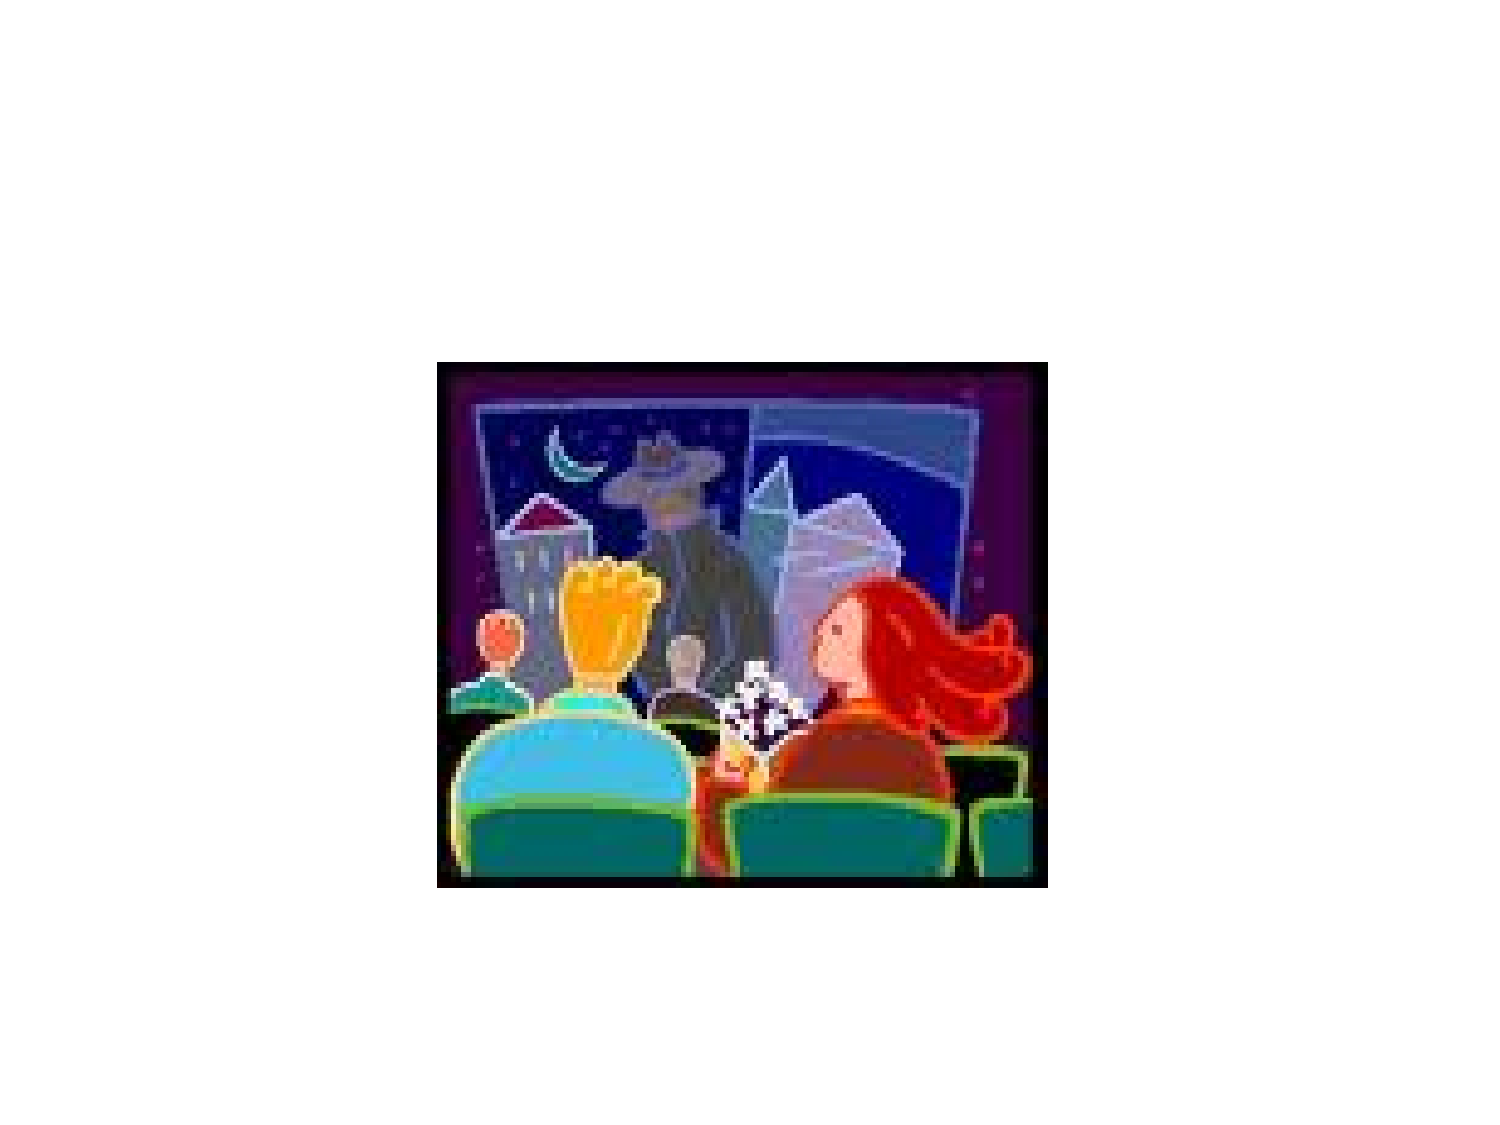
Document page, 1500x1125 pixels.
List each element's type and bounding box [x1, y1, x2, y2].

list [437, 362, 1048, 888]
